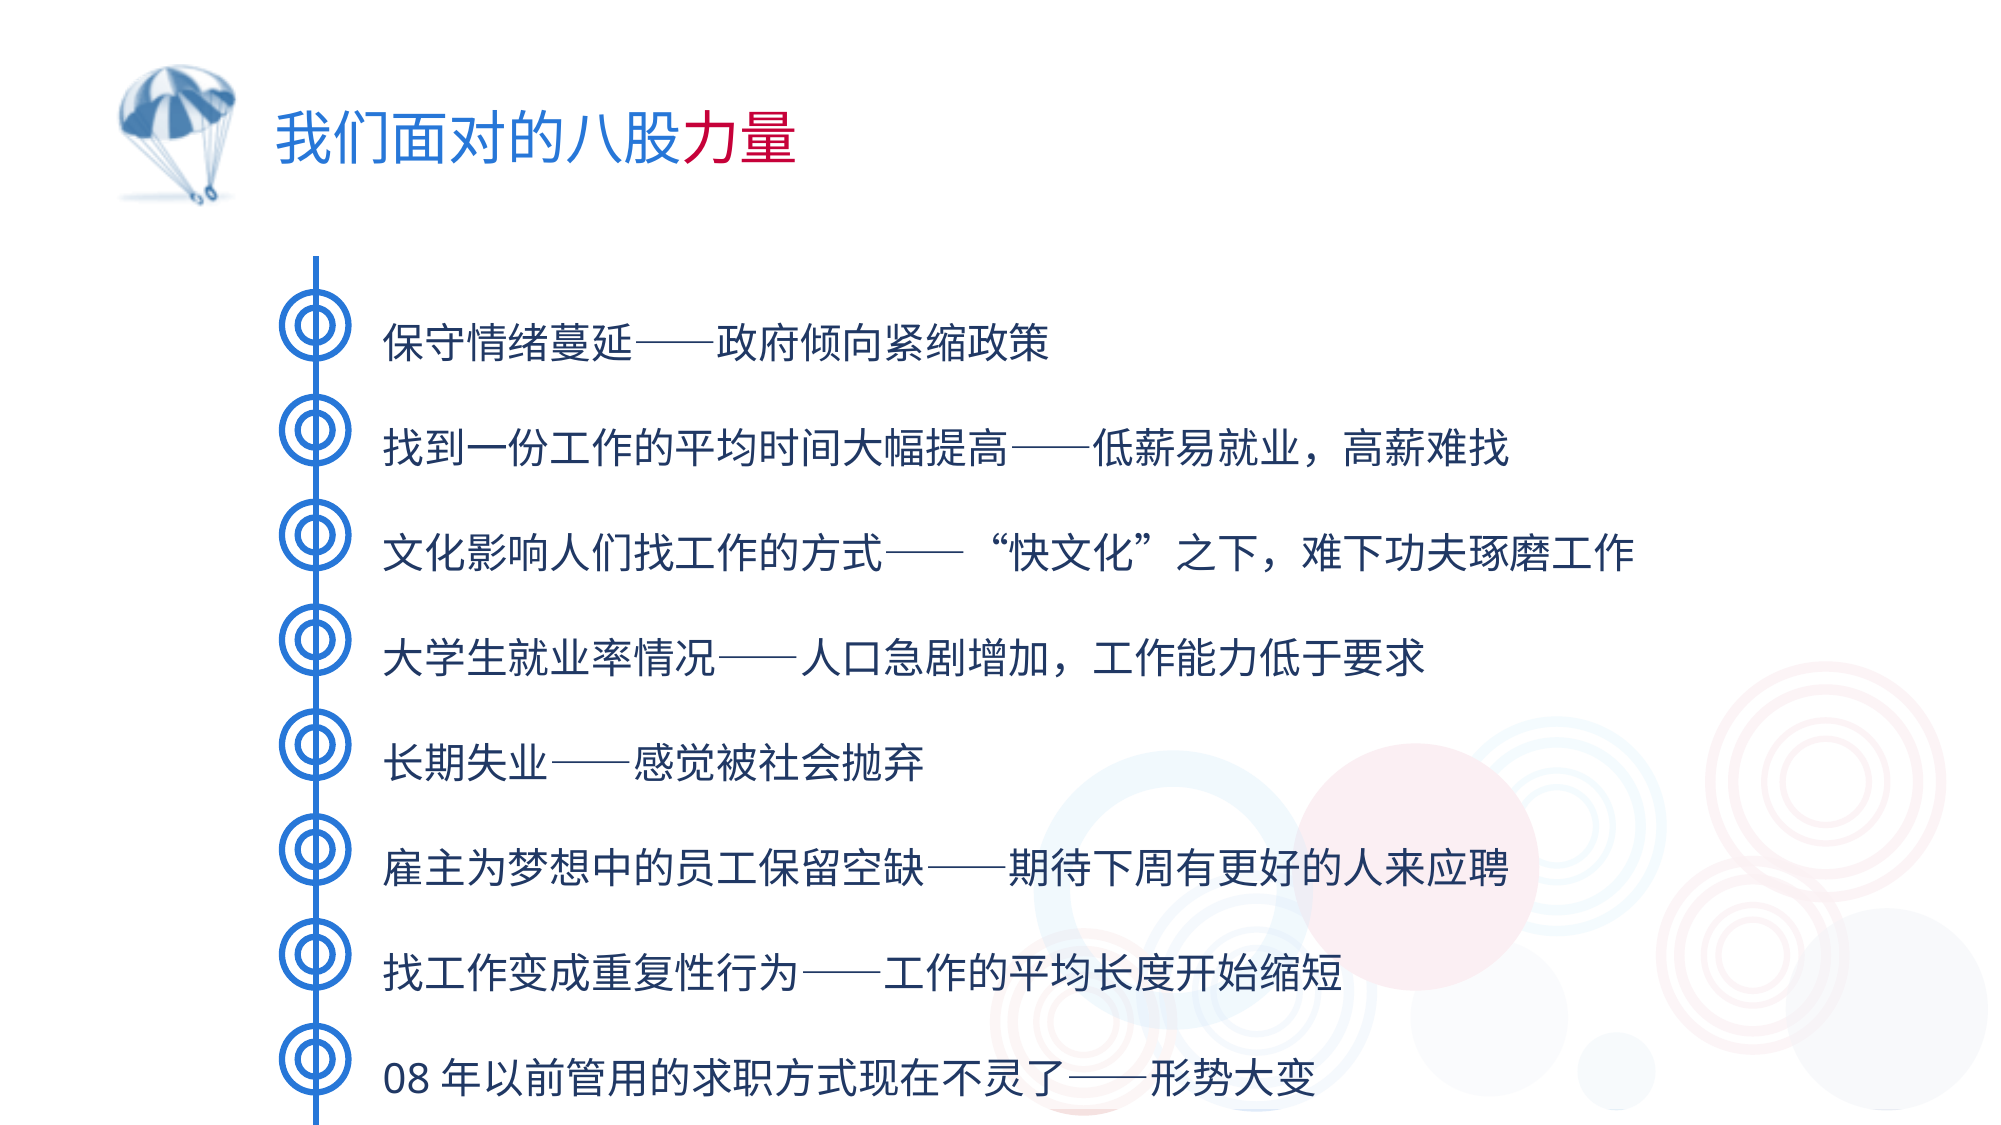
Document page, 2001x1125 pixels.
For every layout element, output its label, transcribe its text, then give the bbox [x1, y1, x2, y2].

text_box 我们面对的八股力量 [259, 94, 814, 179]
picture [104, 61, 257, 213]
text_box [281, 256, 349, 1125]
text_box 保守情绪蔓延——政府倾向紧缩政策 找到一份工作的平均时间大幅提高——低薪易就业，高薪难找 文化影响人们找工作的方式——“快文化”之下，难下功夫琢磨工作 大学生就业率情况——人口急剧增加，工作能力低于要求 长期失业——感觉被社会抛弃 雇主为梦想中的员工保留空缺——期待下周有更好的人来应聘 找工作变成重复性行为——工作的平均长度开始缩短 08年以前管用的求职方式现在不灵了——形势大变 [367, 254, 2000, 1109]
